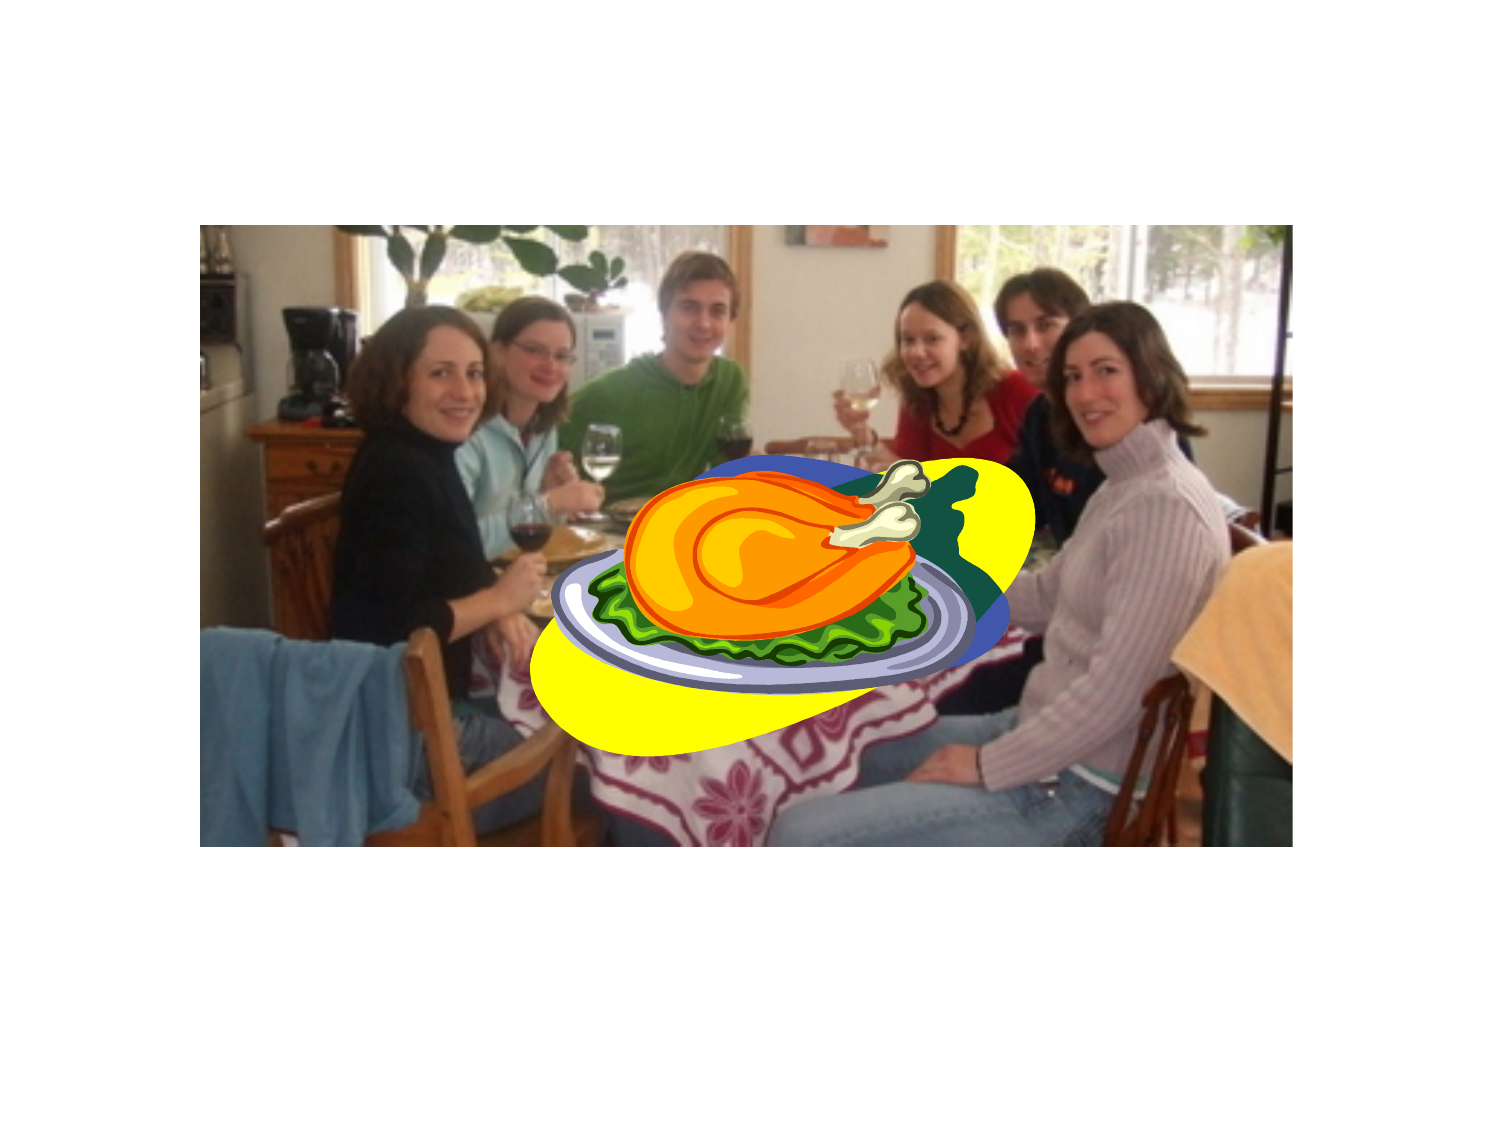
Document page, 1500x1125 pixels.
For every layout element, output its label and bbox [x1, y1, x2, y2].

picture [199, 224, 1293, 847]
